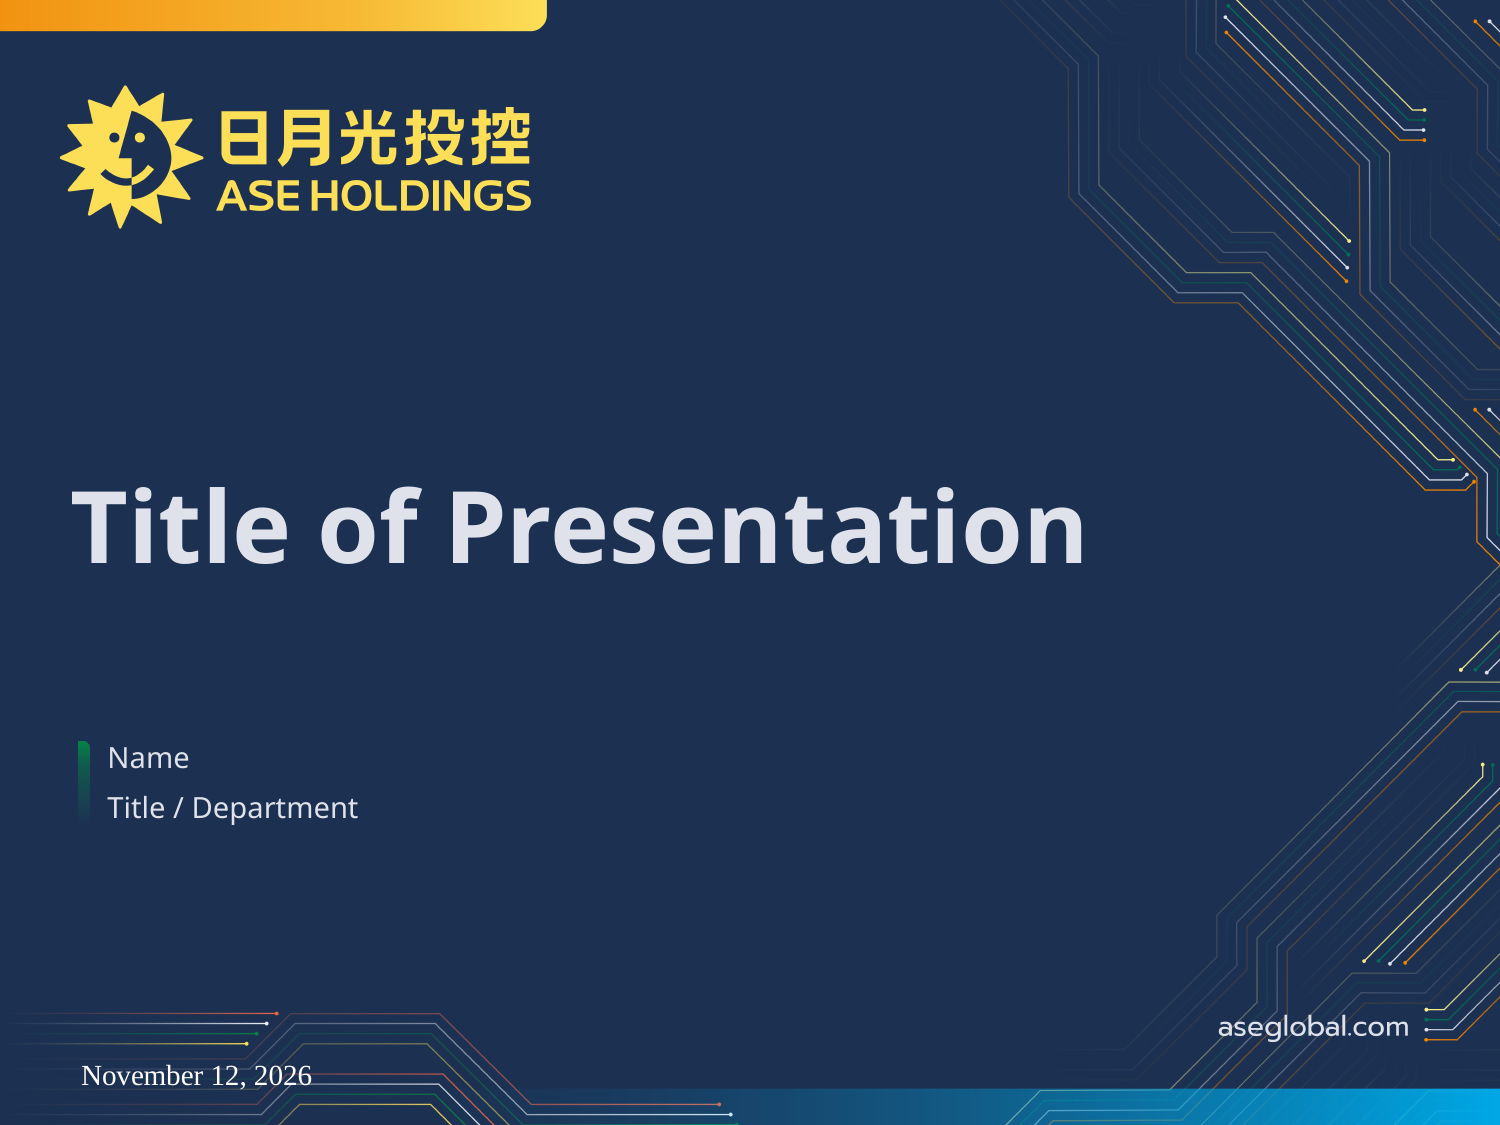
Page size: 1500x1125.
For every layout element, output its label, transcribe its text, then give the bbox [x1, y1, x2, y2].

title Title of Presentation [55, 360, 1445, 688]
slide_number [65, 1043, 404, 1104]
list Name [92, 732, 404, 781]
list Title / Department [92, 781, 404, 832]
picture [0, 0, 1500, 1125]
